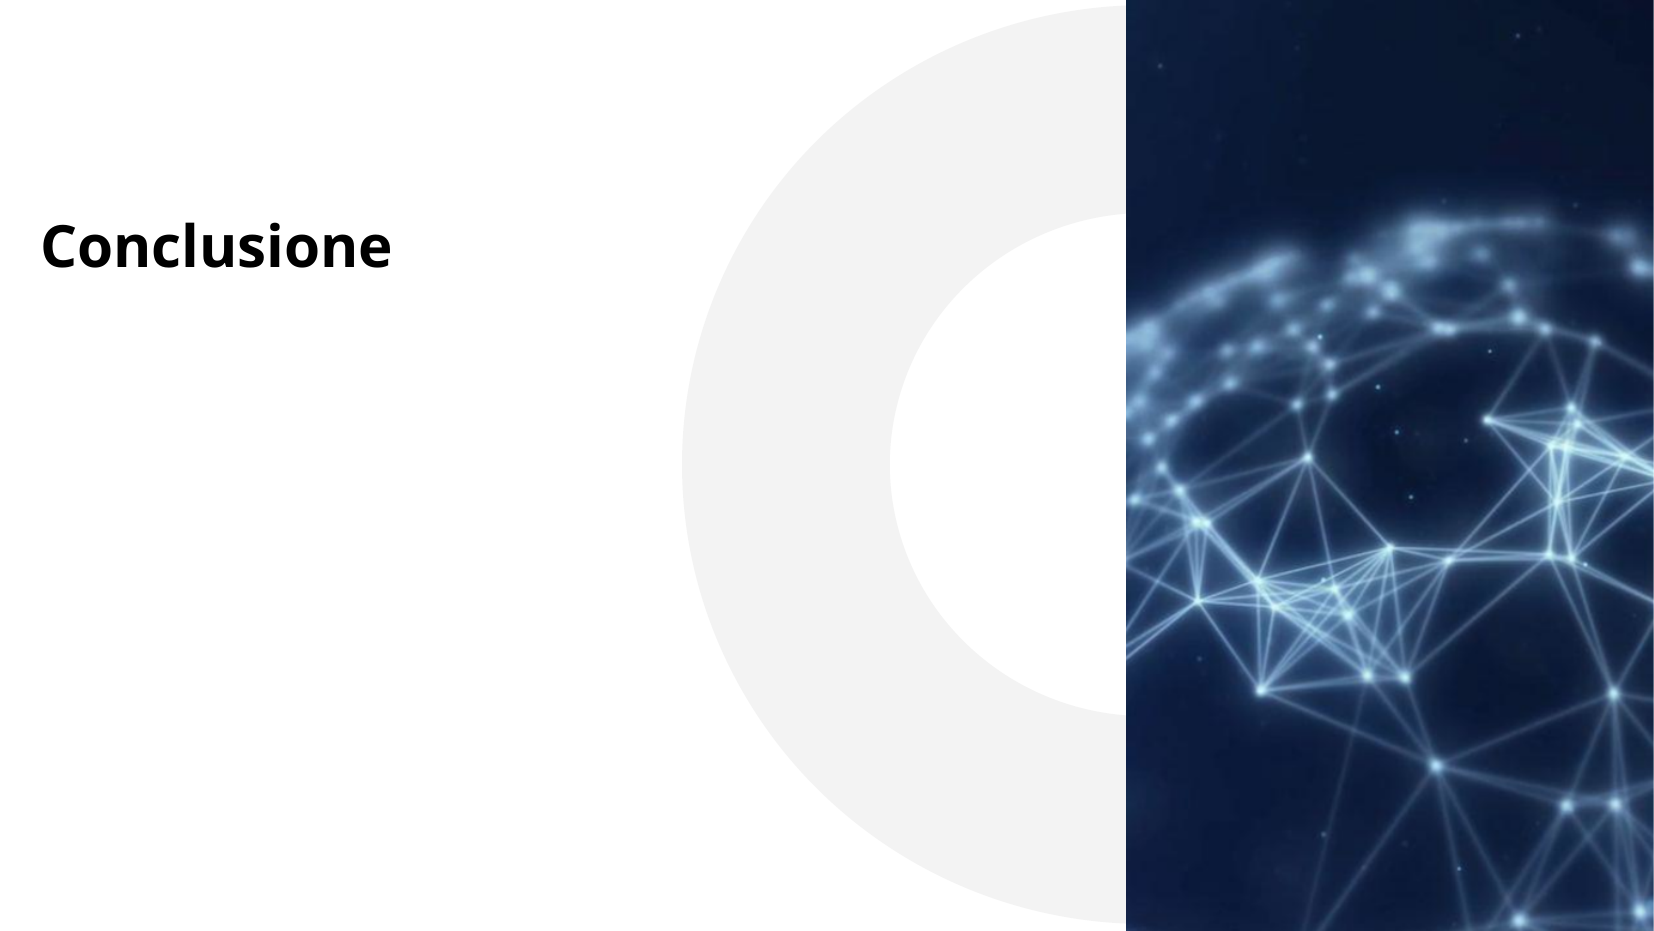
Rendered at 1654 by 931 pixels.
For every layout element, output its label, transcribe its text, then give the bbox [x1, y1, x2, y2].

picture [1126, 0, 1654, 931]
title Conclusione [40, 186, 620, 302]
